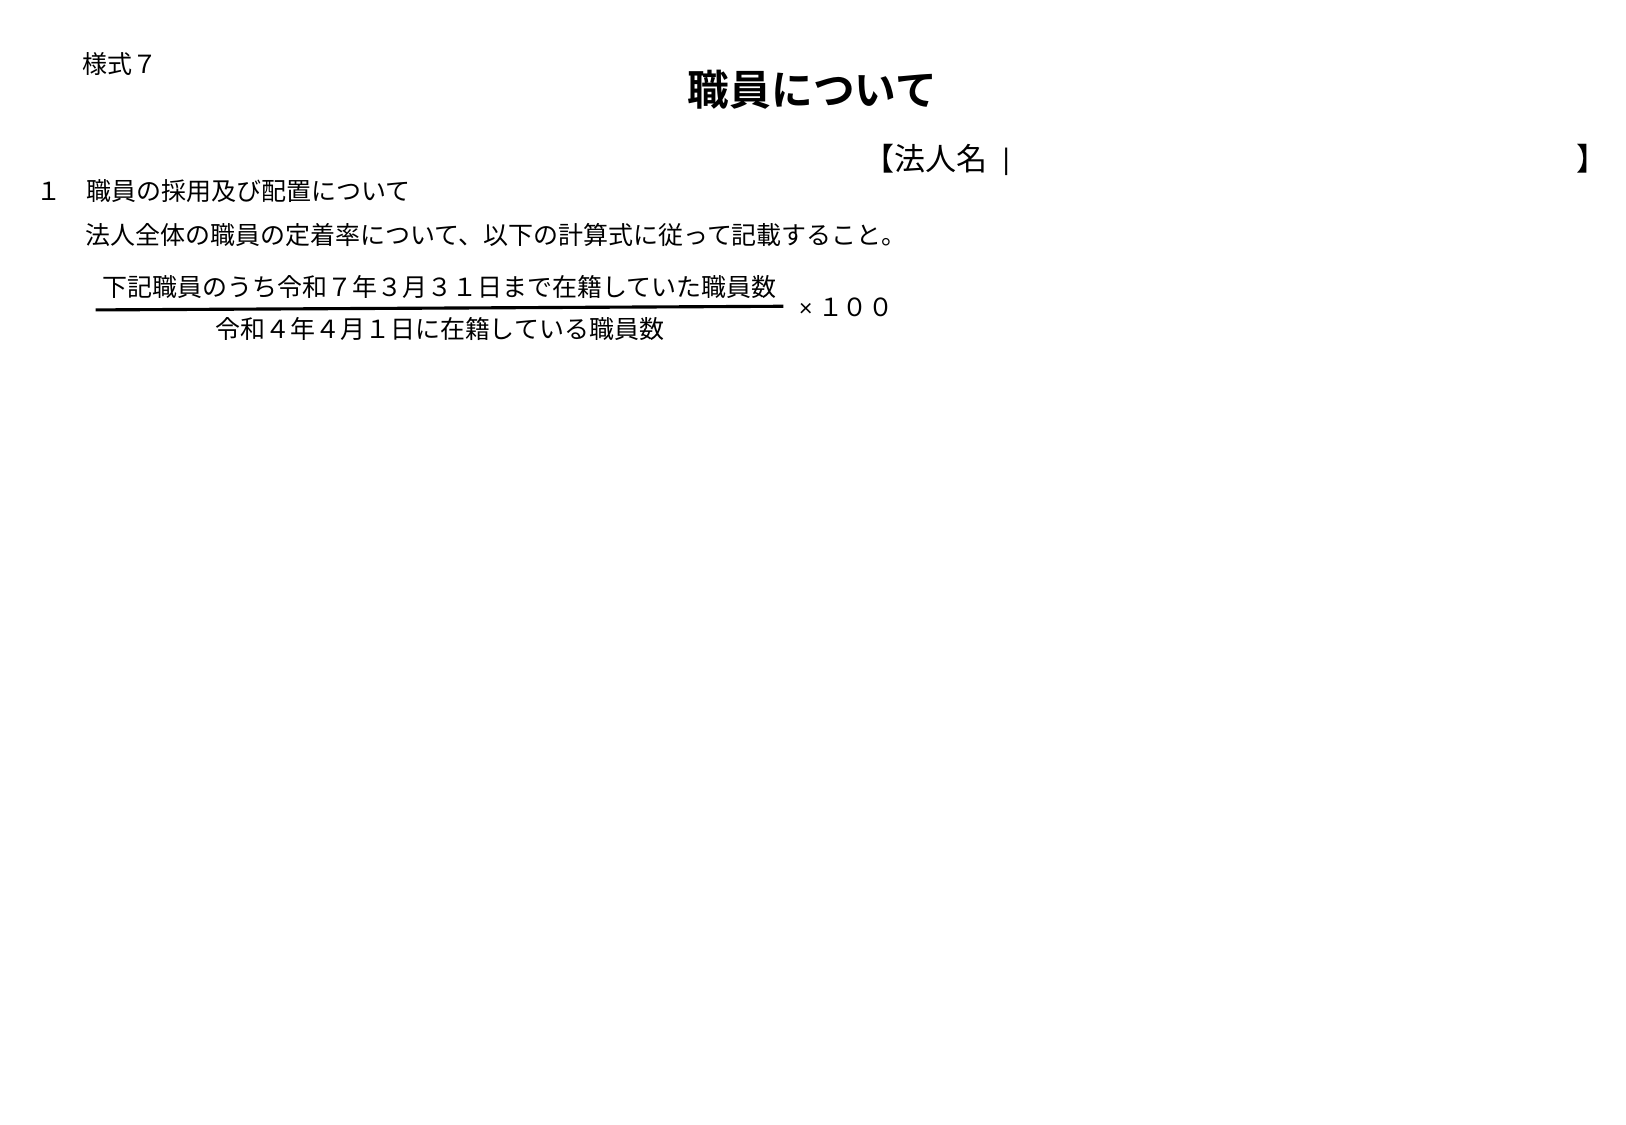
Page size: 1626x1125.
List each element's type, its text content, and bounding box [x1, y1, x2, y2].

title 様式７ [39, 37, 201, 87]
text_box １ 職員の採用及び配置について [21, 171, 634, 241]
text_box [83, 264, 913, 352]
subtitle 職員について [449, 61, 1176, 131]
text_box 【法人名 | 】 [848, 136, 1625, 206]
text_box 法人全体の職員の定着率について、以下の計算式に従って記載すること。 [70, 211, 1470, 302]
